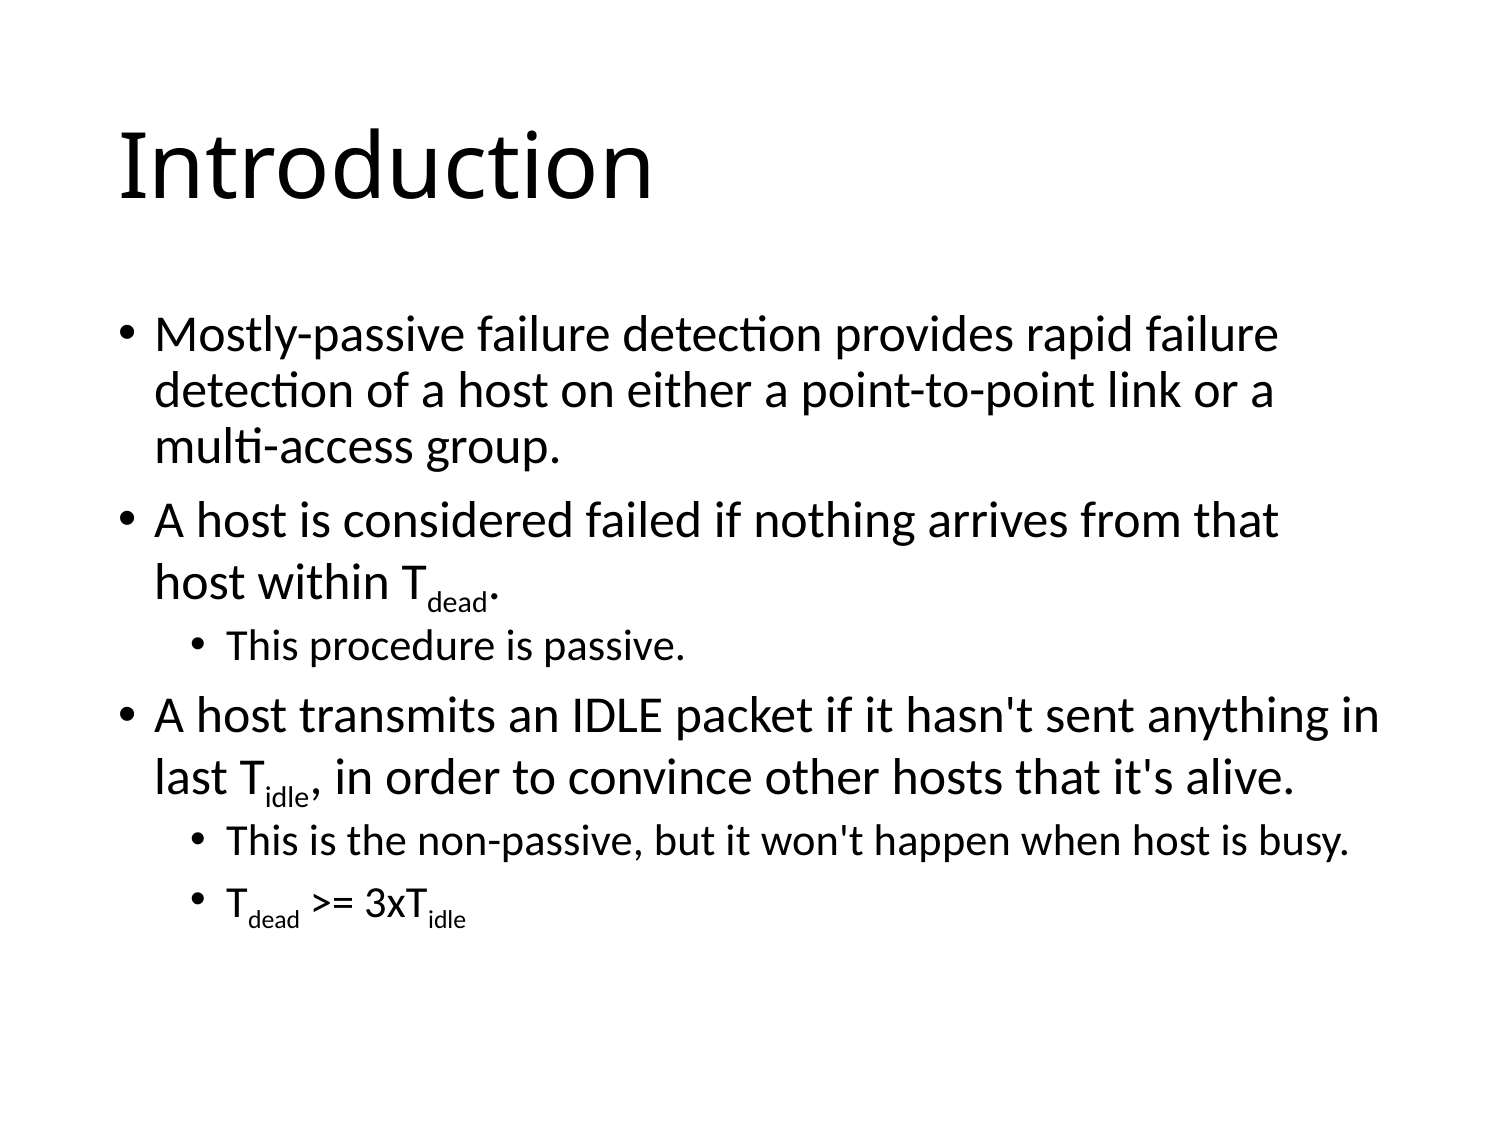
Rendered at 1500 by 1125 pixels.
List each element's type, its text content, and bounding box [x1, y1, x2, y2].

title Introduction [103, 59, 1397, 278]
list Mostly-passive failure detection provides rapid failure detection of a host on either a point-to-point link or a multi-access group. A host is considered failed if nothing arrives from that host within Tdead. This procedure is passive. A host transmits an IDLE packet if it hasn't sent anything in last Tidle, in order to convince other hosts that it's alive. This is the non-passive, but it won't happen when host is busy. Tdead >= 3xTidle [103, 299, 1397, 1014]
